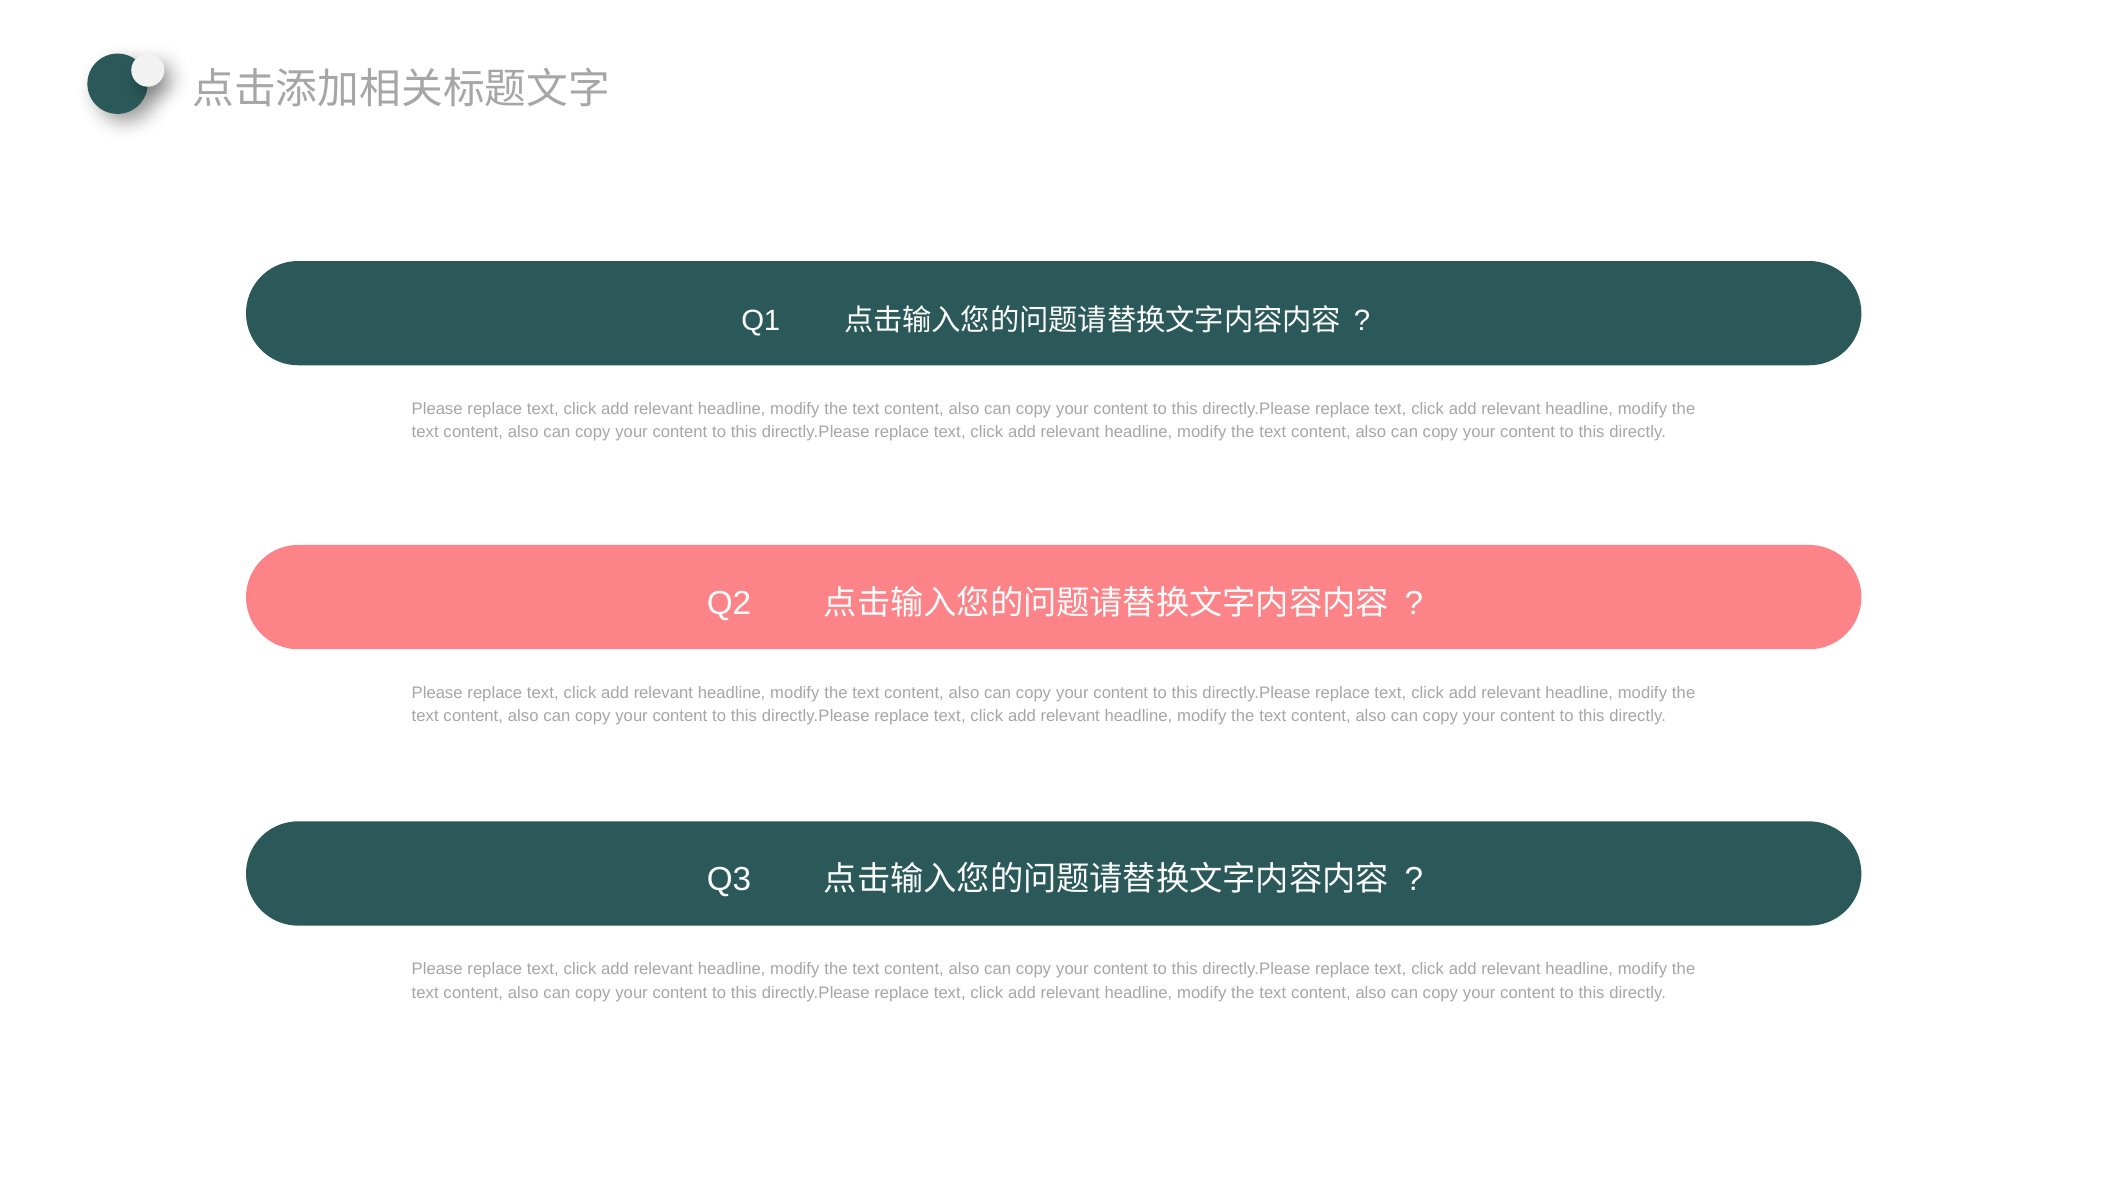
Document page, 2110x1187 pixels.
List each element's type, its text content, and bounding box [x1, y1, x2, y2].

text_box Q1 点击输入您的问题请替换文字内容内容 ? [706, 277, 1405, 349]
text_box Please replace text, click add relevant headline, modify the text content, also can copy your content to this directly.Please replace text, click add relevant headline, modify the text content, also can copy your content to this directly.Please replace text, click add relevant headline, modify the text content, also can copy your content to this directly. [411, 953, 1700, 1002]
text_box [86, 52, 142, 115]
text_box [246, 261, 1862, 366]
text_box Q2 点击输入您的问题请替换文字内容内容 ? [706, 561, 1405, 633]
text_box 点击添加相关标题文字 [176, 53, 680, 114]
text_box Please replace text, click add relevant headline, modify the text content, also can copy your content to this directly.Please replace text, click add relevant headline, modify the text content, also can copy your content to this directly.Please replace text, click add relevant headline, modify the text content, also can copy your content to this directly. [411, 393, 1700, 442]
text_box Please replace text, click add relevant headline, modify the text content, also can copy your content to this directly.Please replace text, click add relevant headline, modify the text content, also can copy your content to this directly.Please replace text, click add relevant headline, modify the text content, also can copy your content to this directly. [411, 677, 1700, 726]
text_box Q3 点击输入您的问题请替换文字内容内容 ? [706, 838, 1405, 909]
text_box [246, 544, 1862, 650]
text_box [130, 52, 166, 88]
text_box [246, 821, 1862, 926]
